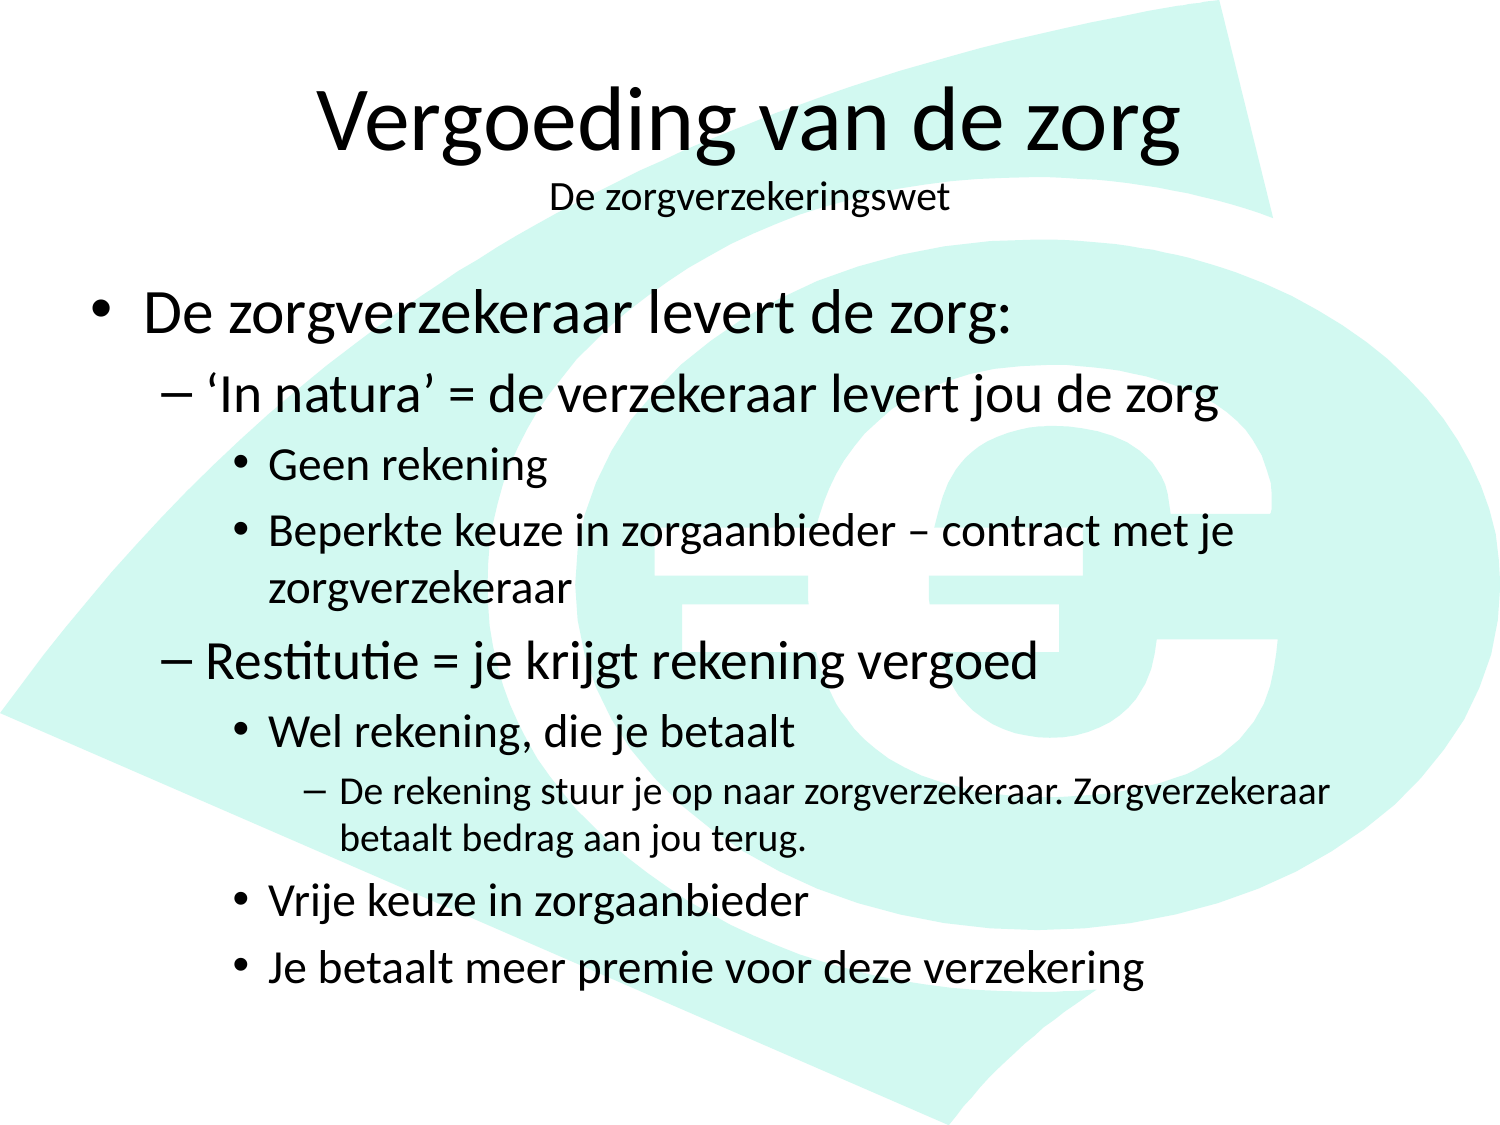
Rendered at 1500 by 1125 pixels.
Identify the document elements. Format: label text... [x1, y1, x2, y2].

list De zorgverzekeraar levert de zorg: ‘In natura’ = de verzekeraar levert jou de zorg Geen rekening Beperkte keuze in zorgaanbieder – contract met je zorgverzekeraar Restitutie = je krijgt rekening vergoed Wel rekening, die je betaalt De rekening stuur je op naar zorgverzekeraar. Zorgverzekeraar betaalt bedrag aan jou terug. Vrije keuze in zorgaanbieder Je betaalt meer premie voor deze verzekering [75, 262, 1425, 1005]
title Vergoeding van de zorg De zorgverzekeringswet [75, 45, 1425, 233]
